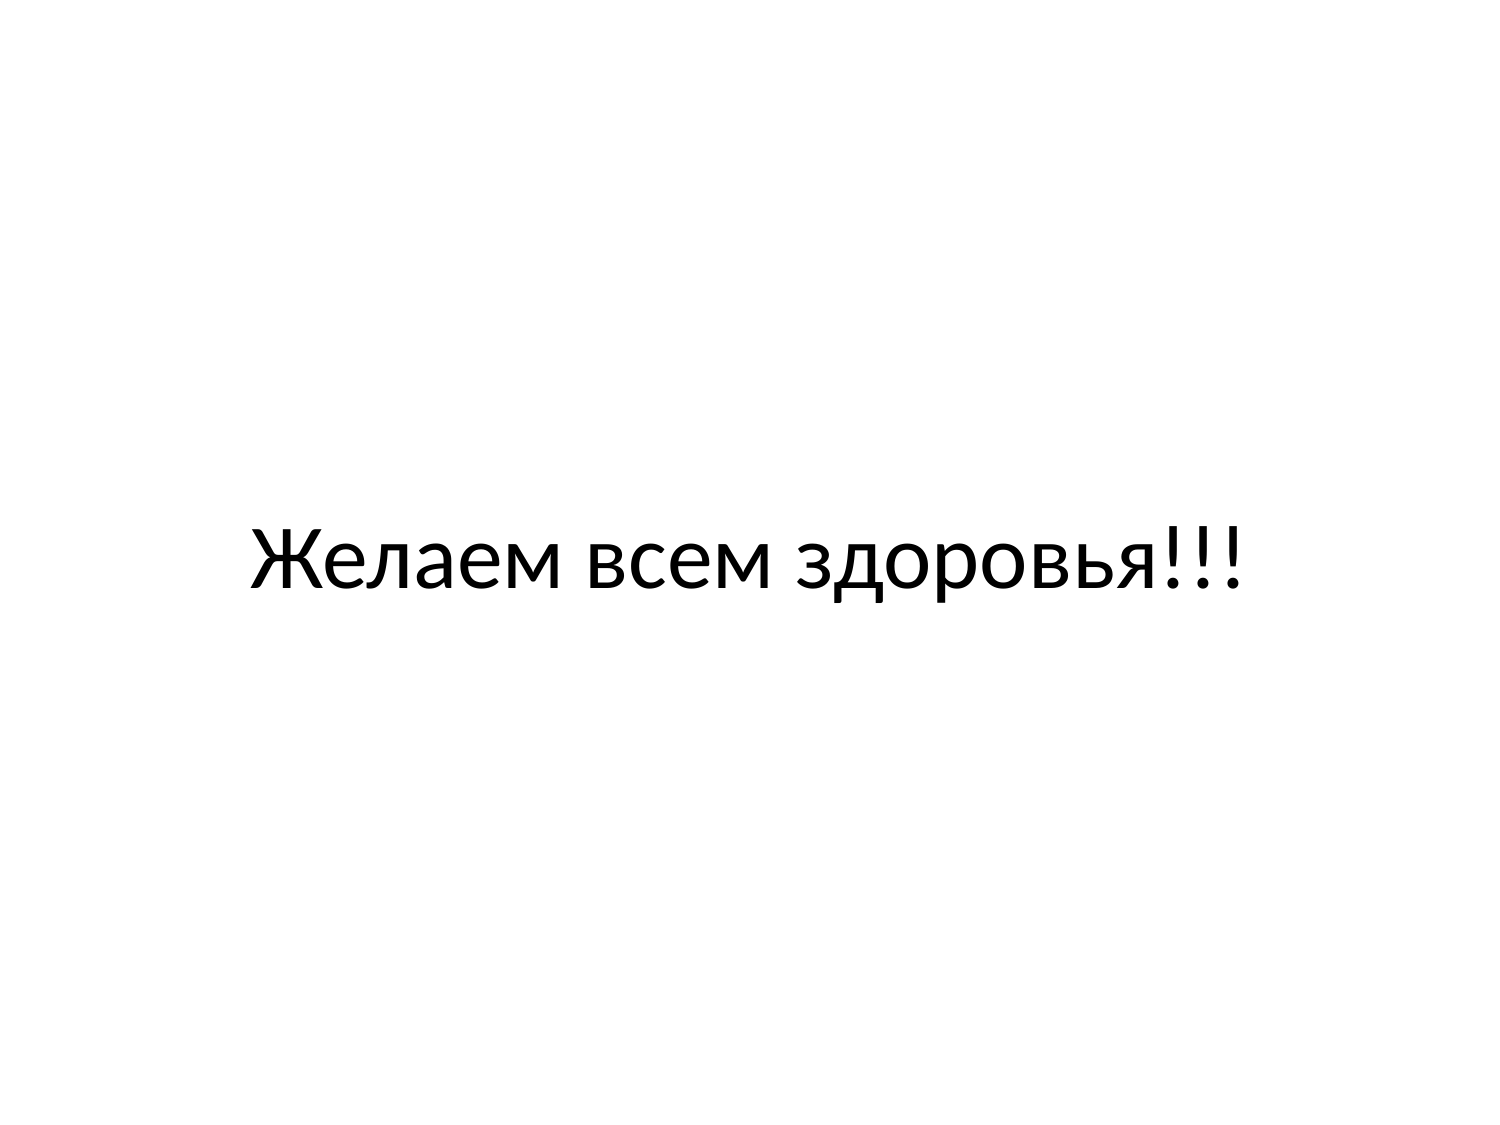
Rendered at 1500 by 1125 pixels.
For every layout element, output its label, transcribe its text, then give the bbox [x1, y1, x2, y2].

title Желаем всем здоровья!!! [74, 44, 1426, 1059]
